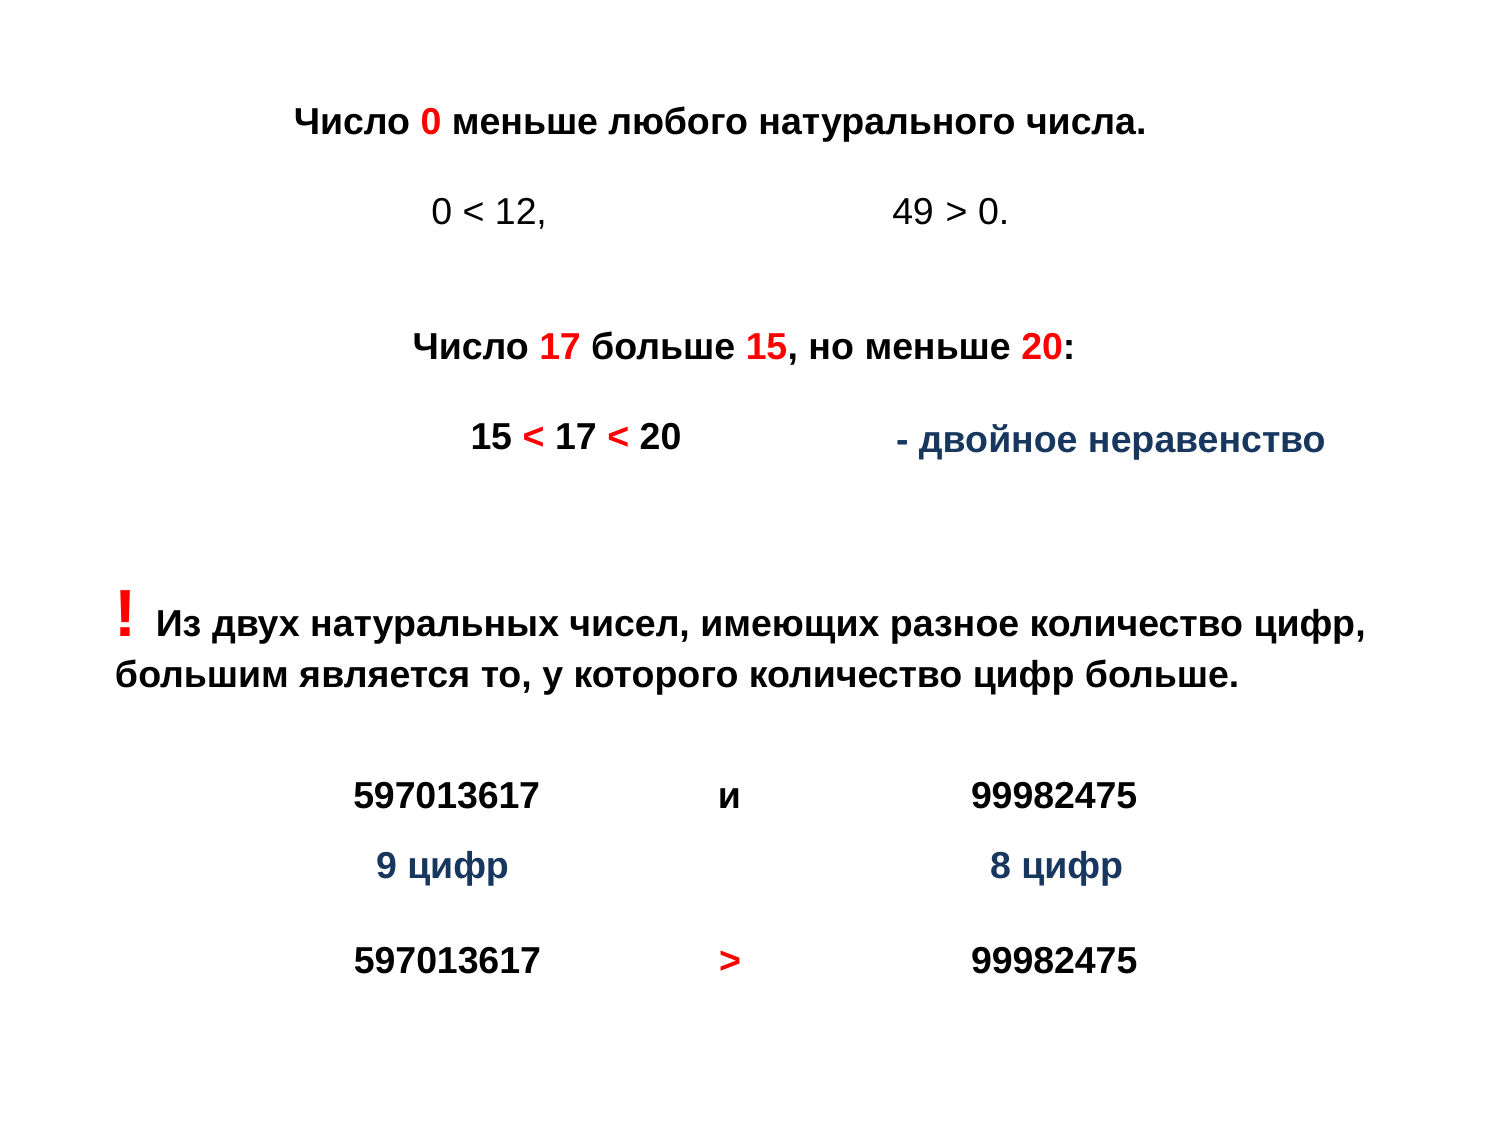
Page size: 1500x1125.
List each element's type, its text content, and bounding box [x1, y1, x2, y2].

text_box Число 0 меньше любого натурального числа. 0 < 12, 49 > 0. [159, 89, 1282, 240]
text_box ! Из двух натуральных чисел, имеющих разное количество цифр, большим является то, у которого количество цифр больше. [100, 562, 1400, 703]
text_box 9 цифр [361, 834, 524, 894]
text_box 597013617 > 99982475 [339, 928, 1154, 989]
text_box 597013617 и 99982475 [338, 763, 1154, 823]
text_box - двойное неравенство [870, 407, 1341, 468]
text_box Число 17 больше 15, но меньше 20: 15 < 17 < 20 [182, 314, 1306, 465]
text_box 8 цифр [975, 834, 1139, 894]
